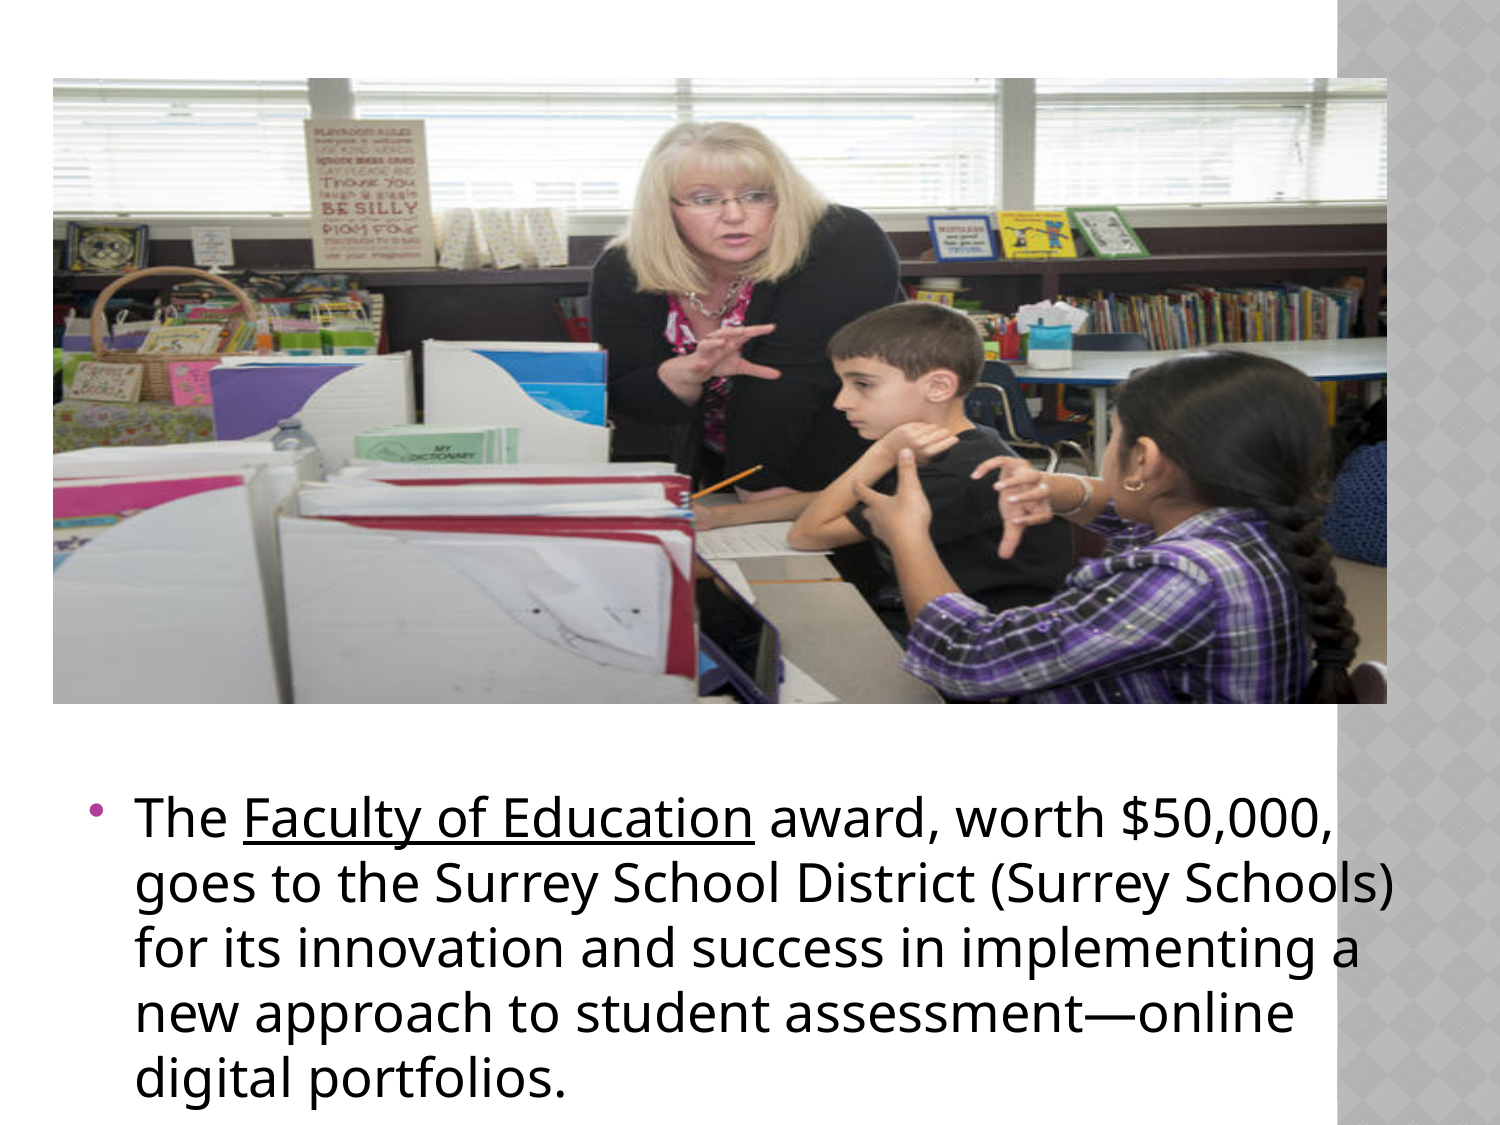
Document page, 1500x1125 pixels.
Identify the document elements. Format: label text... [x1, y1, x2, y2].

picture [52, 77, 1387, 705]
list The Faculty of Education award, worth $50,000, goes to the Surrey School District (Surrey Schools) for its innovation and success in implementing a new approach to student assessment—online digital portfolios. [75, 775, 1425, 1123]
